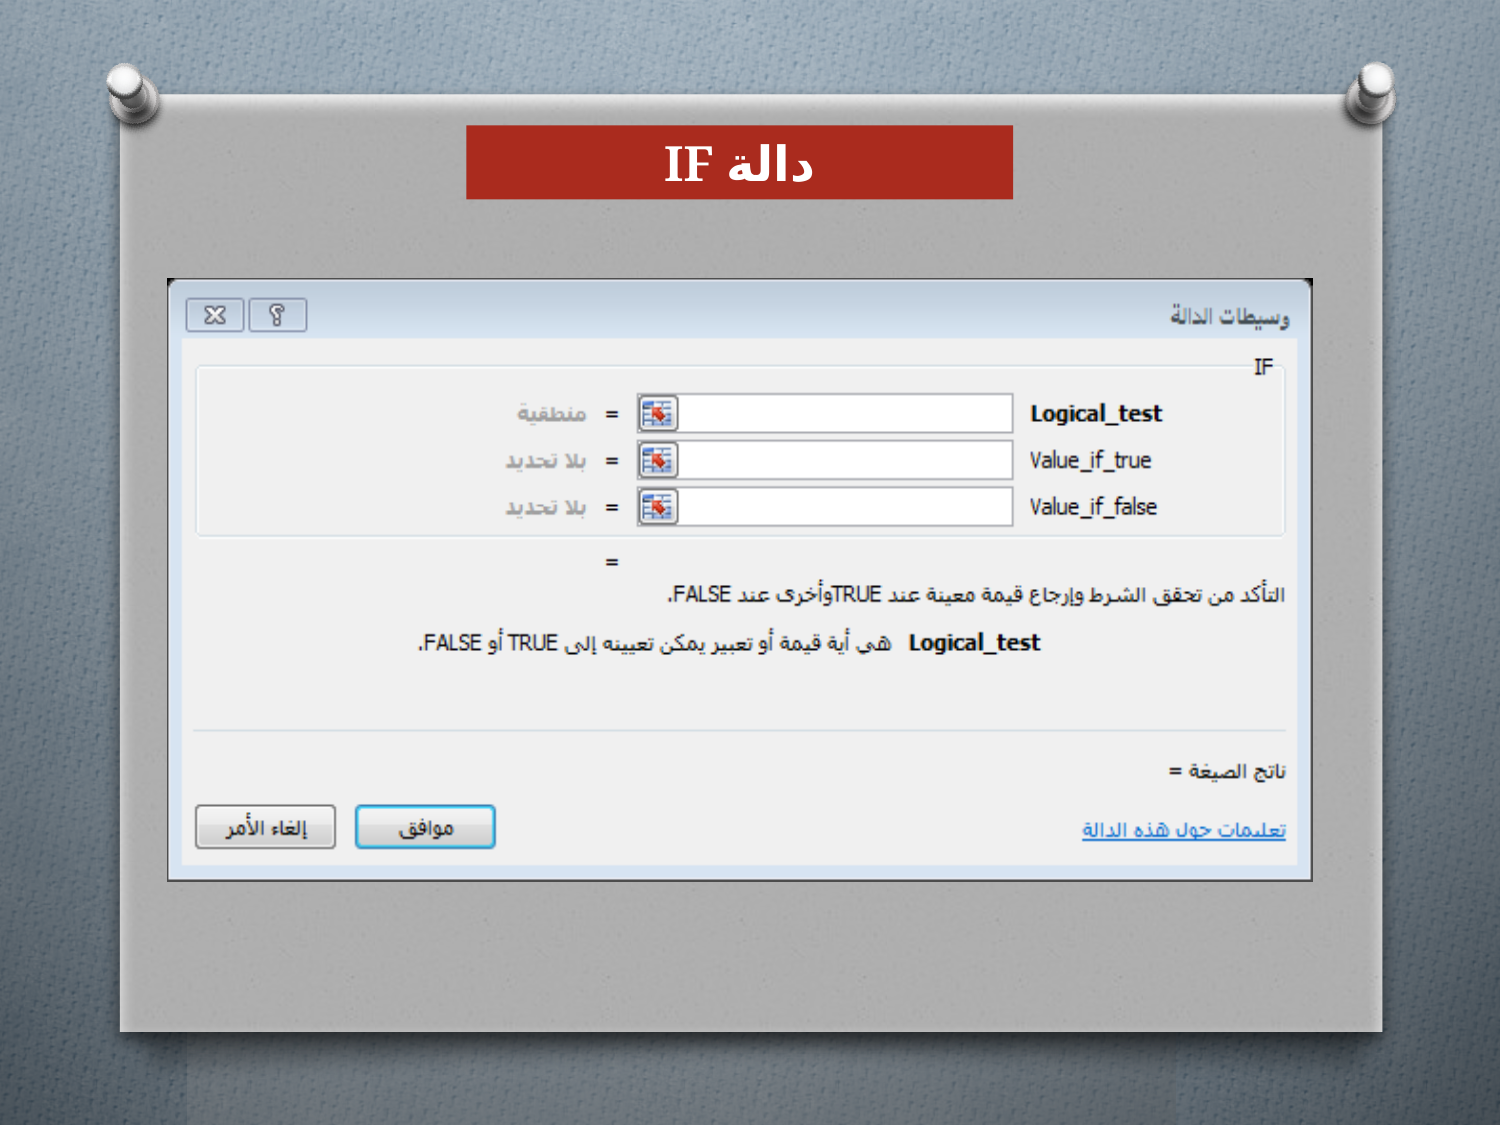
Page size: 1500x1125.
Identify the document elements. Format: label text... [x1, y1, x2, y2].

picture [75, 29, 198, 153]
title دالة IF [466, 125, 1014, 200]
picture [166, 278, 1313, 882]
picture [1317, 35, 1439, 156]
